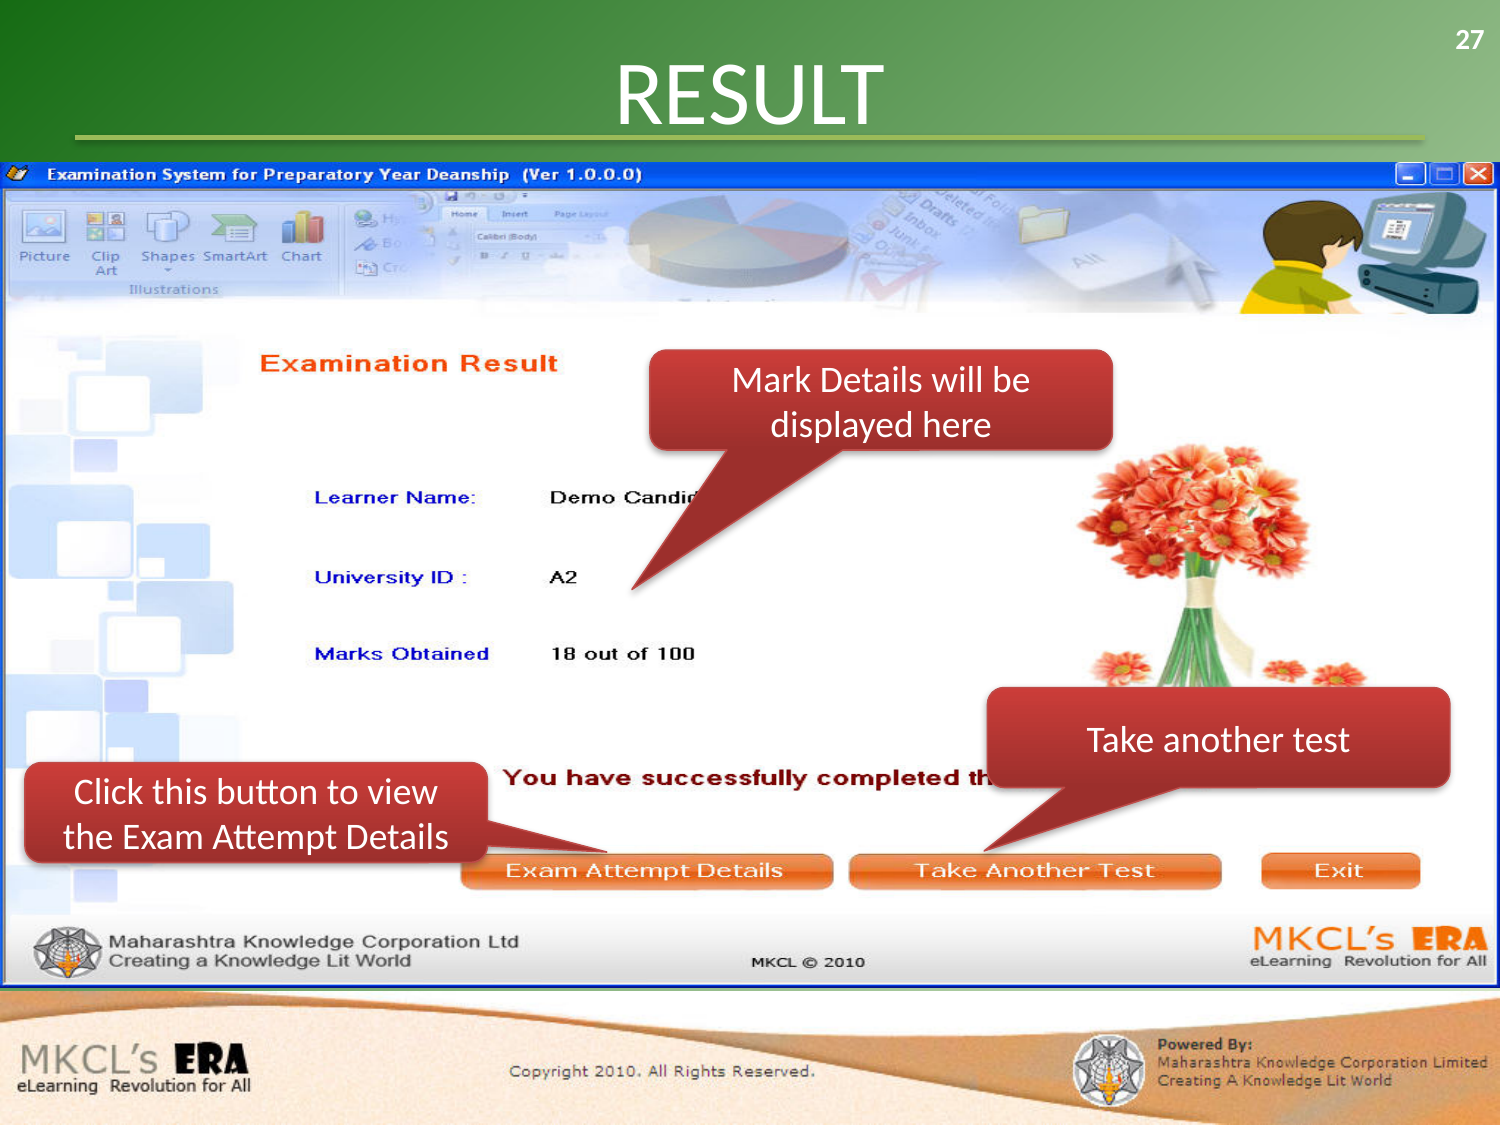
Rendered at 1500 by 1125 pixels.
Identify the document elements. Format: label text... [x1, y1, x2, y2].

picture [0, 991, 1500, 1125]
title RESULT [75, 24, 1425, 150]
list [0, 162, 1500, 988]
slide_number 27 [1425, 0, 1500, 75]
